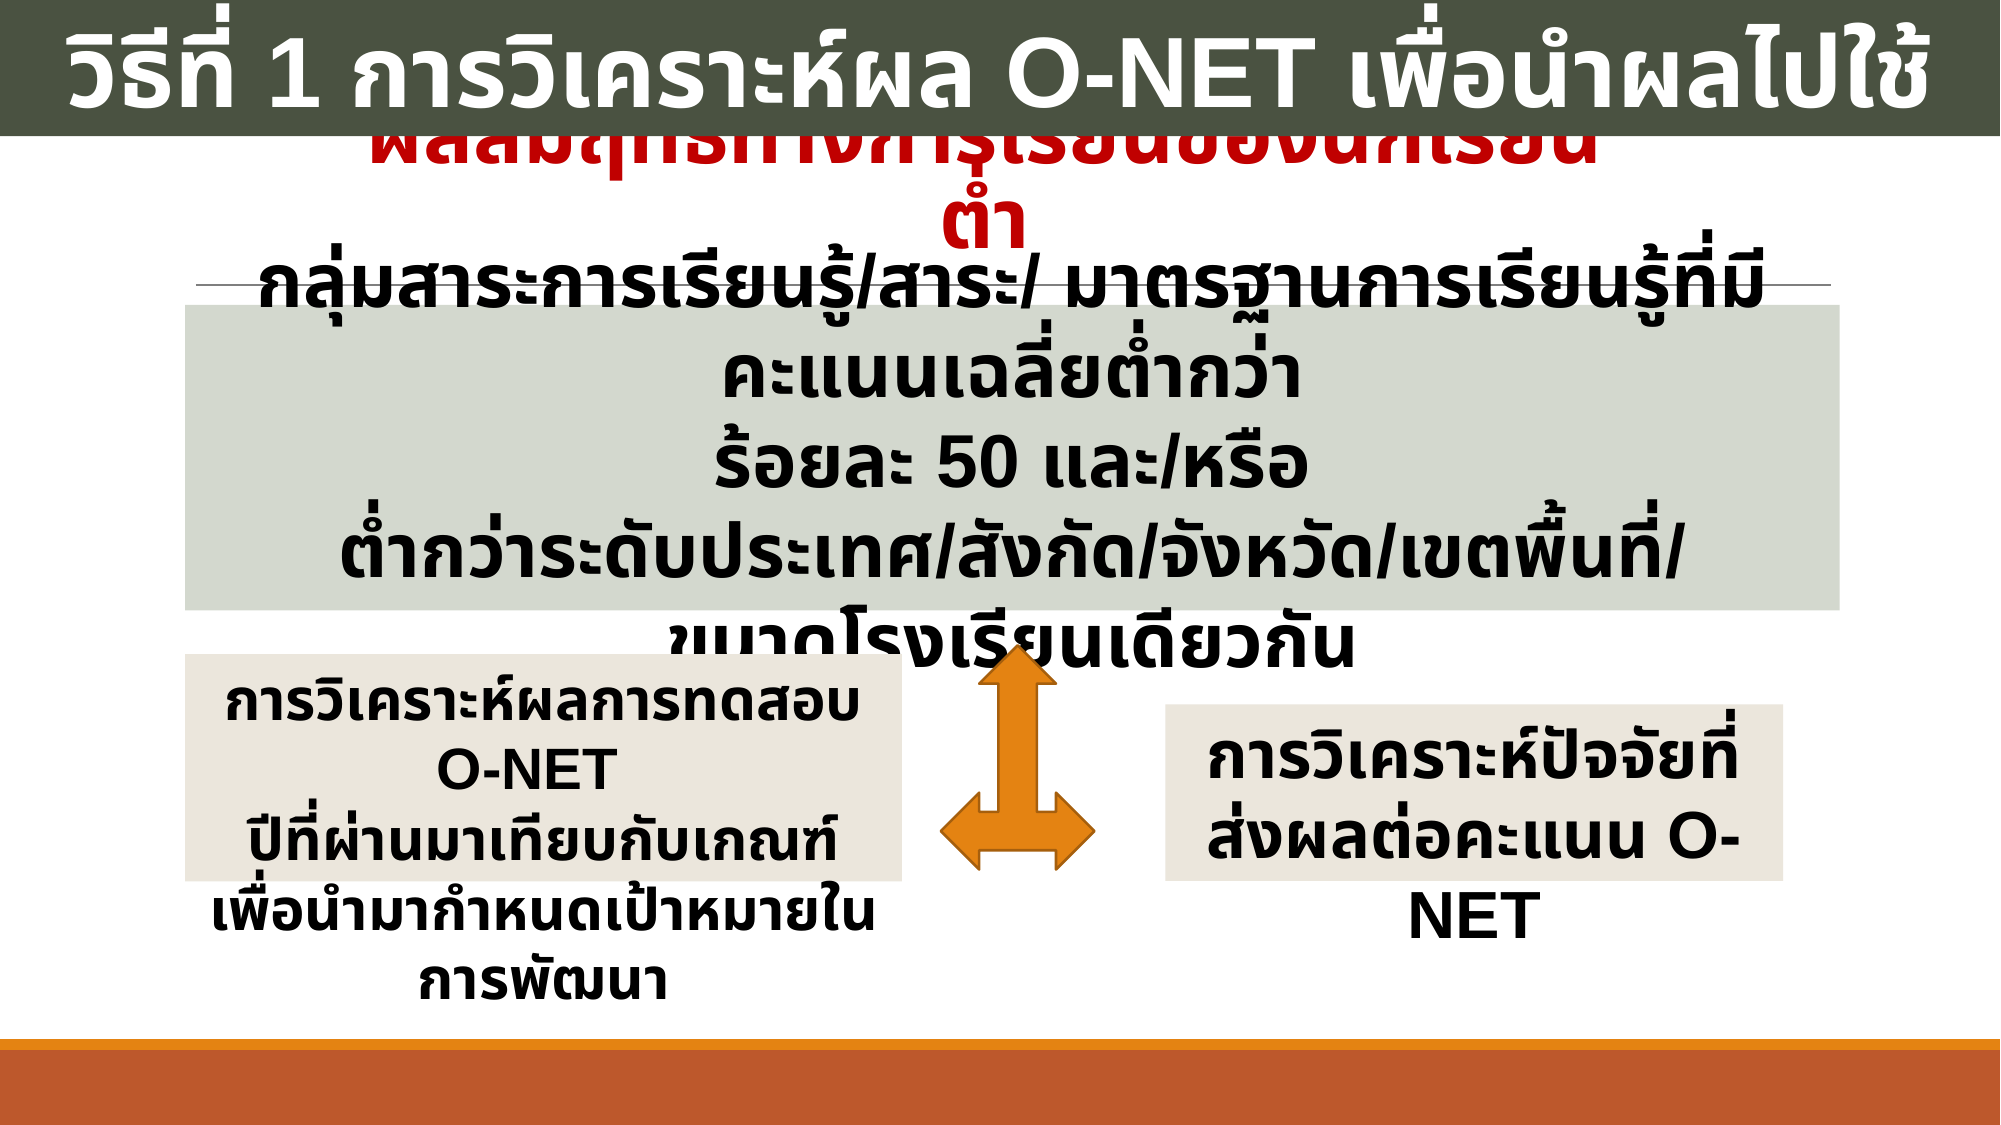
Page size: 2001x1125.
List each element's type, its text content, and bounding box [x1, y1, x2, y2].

text_box [940, 645, 1095, 870]
text_box กลุ่มสาระการเรียนรู้/สาระ/ มาตรฐานการเรียนรู้ที่มีคะแนนเฉลี่ยต่ำกว่า ร้อยละ 50 และ/หรือ ต่ำกว่าระดับประเทศ/สังกัด/จังหวัด/เขตพื้นที่/ ขนาดโรงเรียนเดียวกัน [185, 304, 1840, 611]
text_box วิธีที่ 1 การวิเคราะห์ผล O-NET เพื่อนำผลไปใช้ [0, 0, 2000, 137]
text_box การวิเคราะห์ปัจจัยที่ส่งผลต่อคะแนน O-NET [1165, 704, 1784, 881]
text_box การวิเคราะห์ผลการทดสอบ O-NET ปีที่ผ่านมาเทียบกับเกณฑ์เพื่อนำมากำหนดเป้าหมายในการพัฒนา [185, 654, 902, 882]
title ผลสัมฤทธิ์ทางการเรียนของนักเรียนต่ำ [316, 199, 1654, 274]
